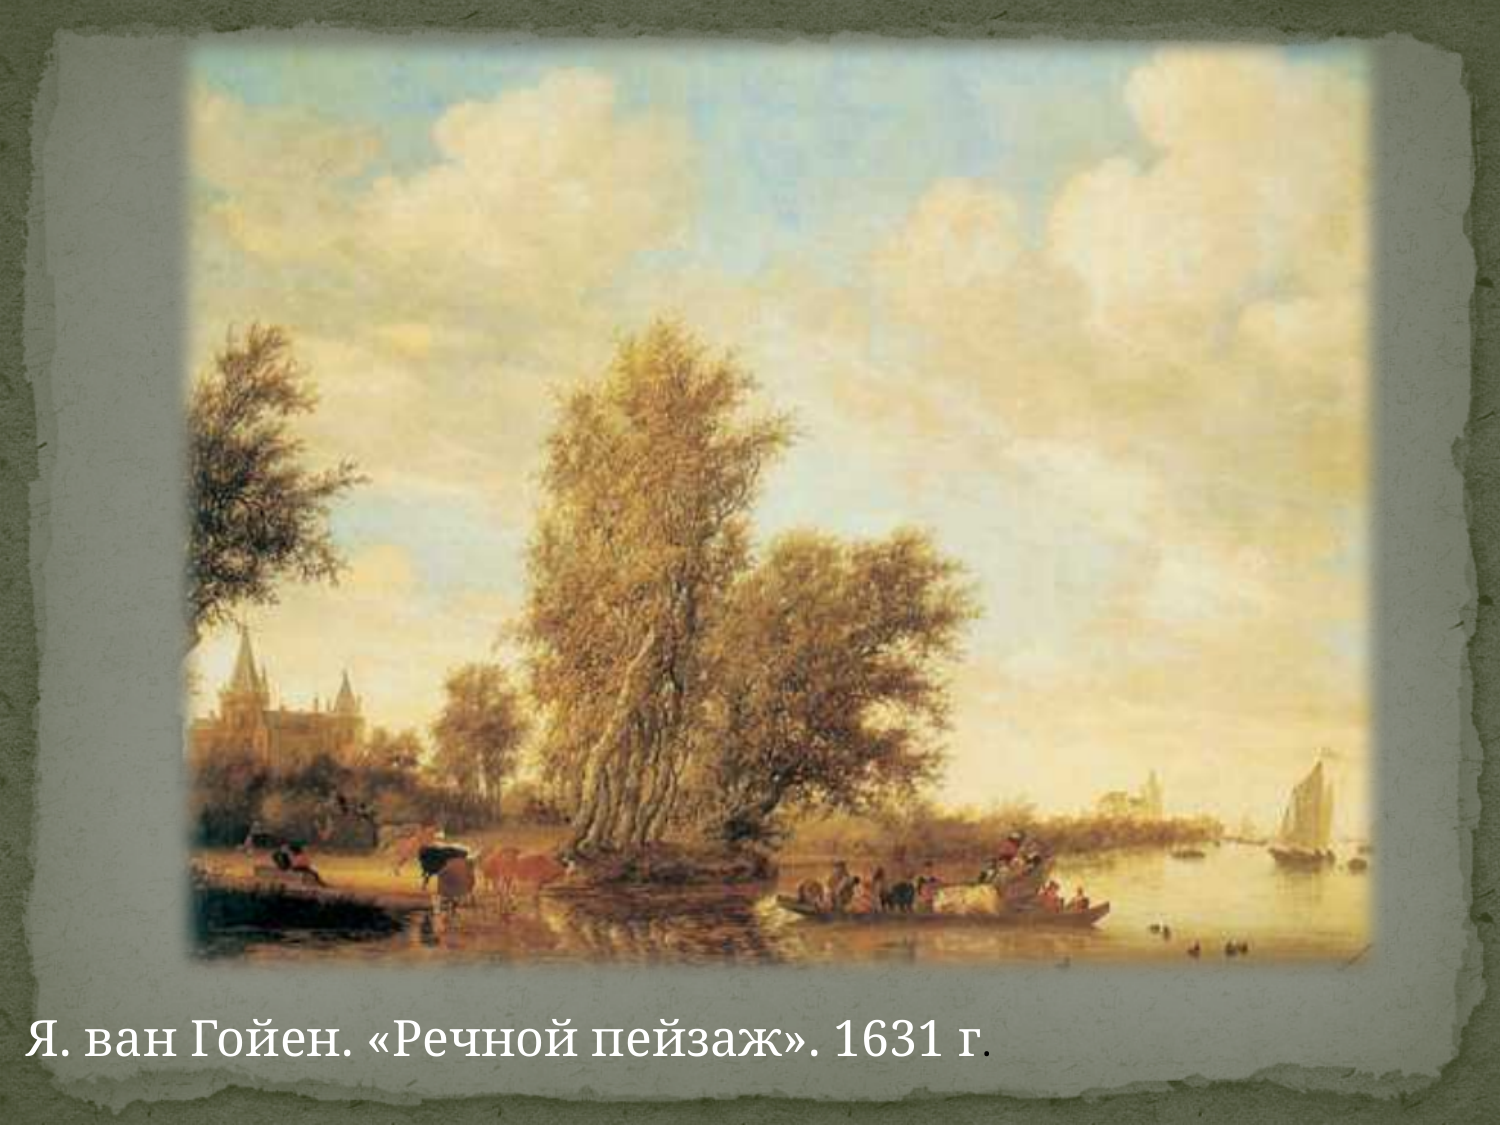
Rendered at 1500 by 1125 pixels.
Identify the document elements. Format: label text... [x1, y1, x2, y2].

picture [173, 32, 1387, 981]
text_box Я. ван Гойен. «Речной пейзаж». 1631 г. [12, 999, 1007, 1074]
